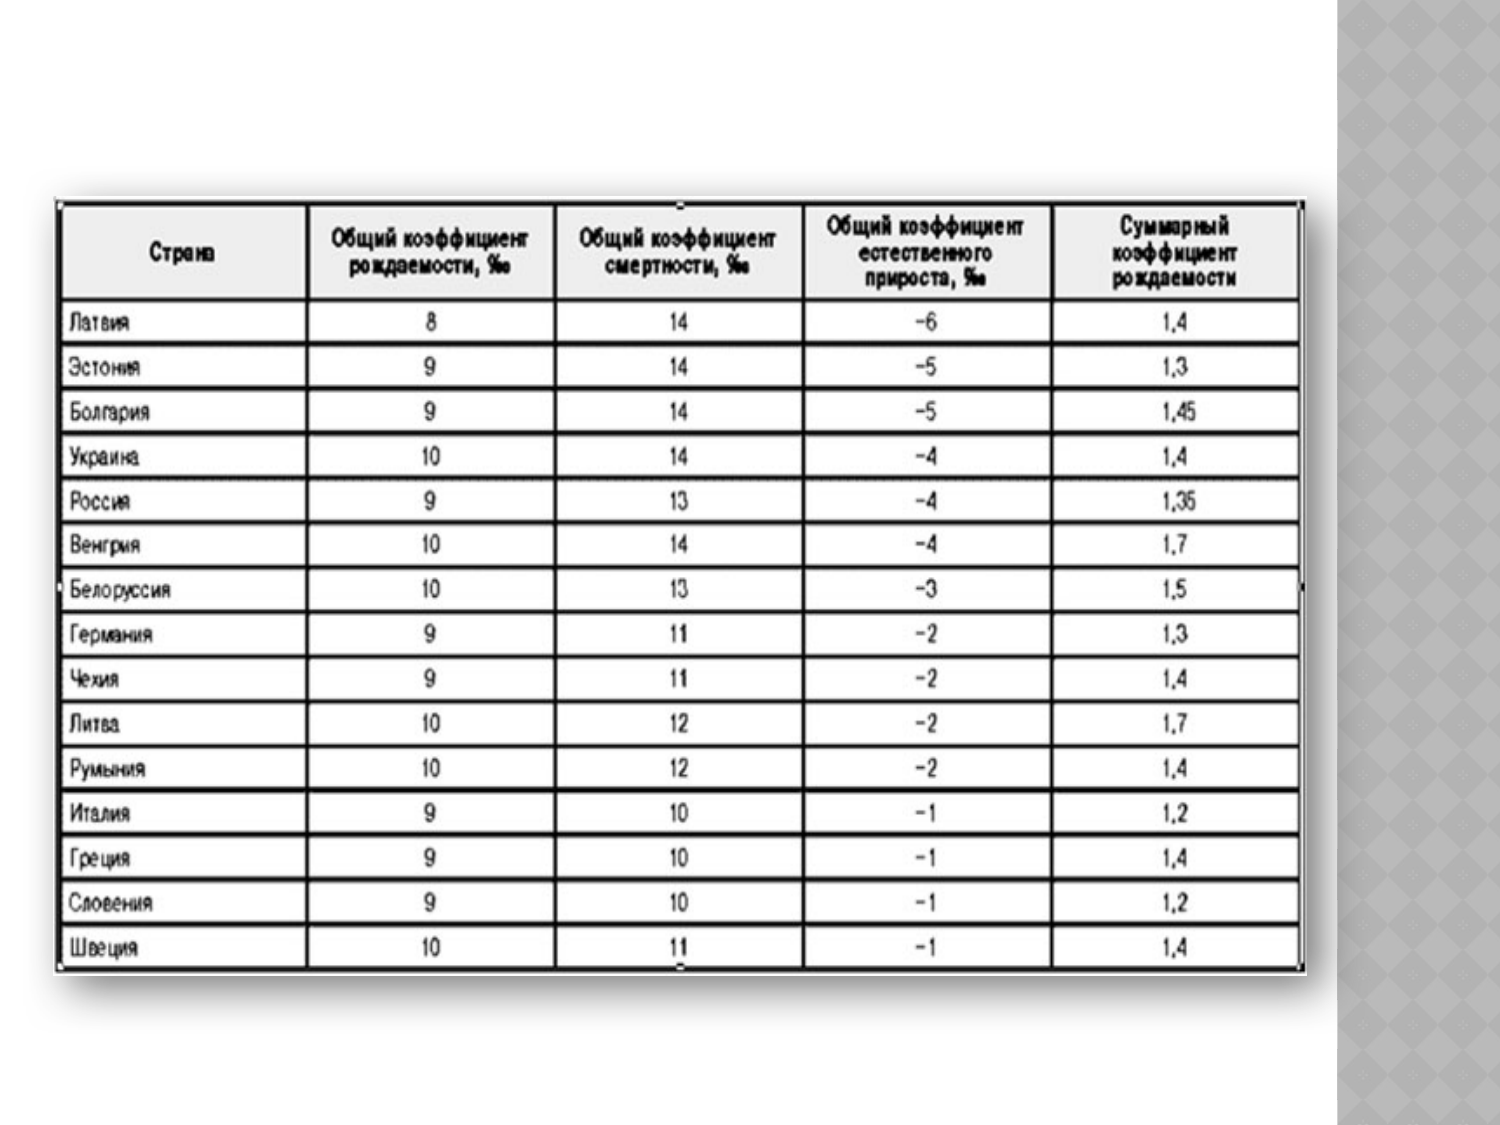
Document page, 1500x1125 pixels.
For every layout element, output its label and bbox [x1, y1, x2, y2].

list [52, 195, 1307, 977]
